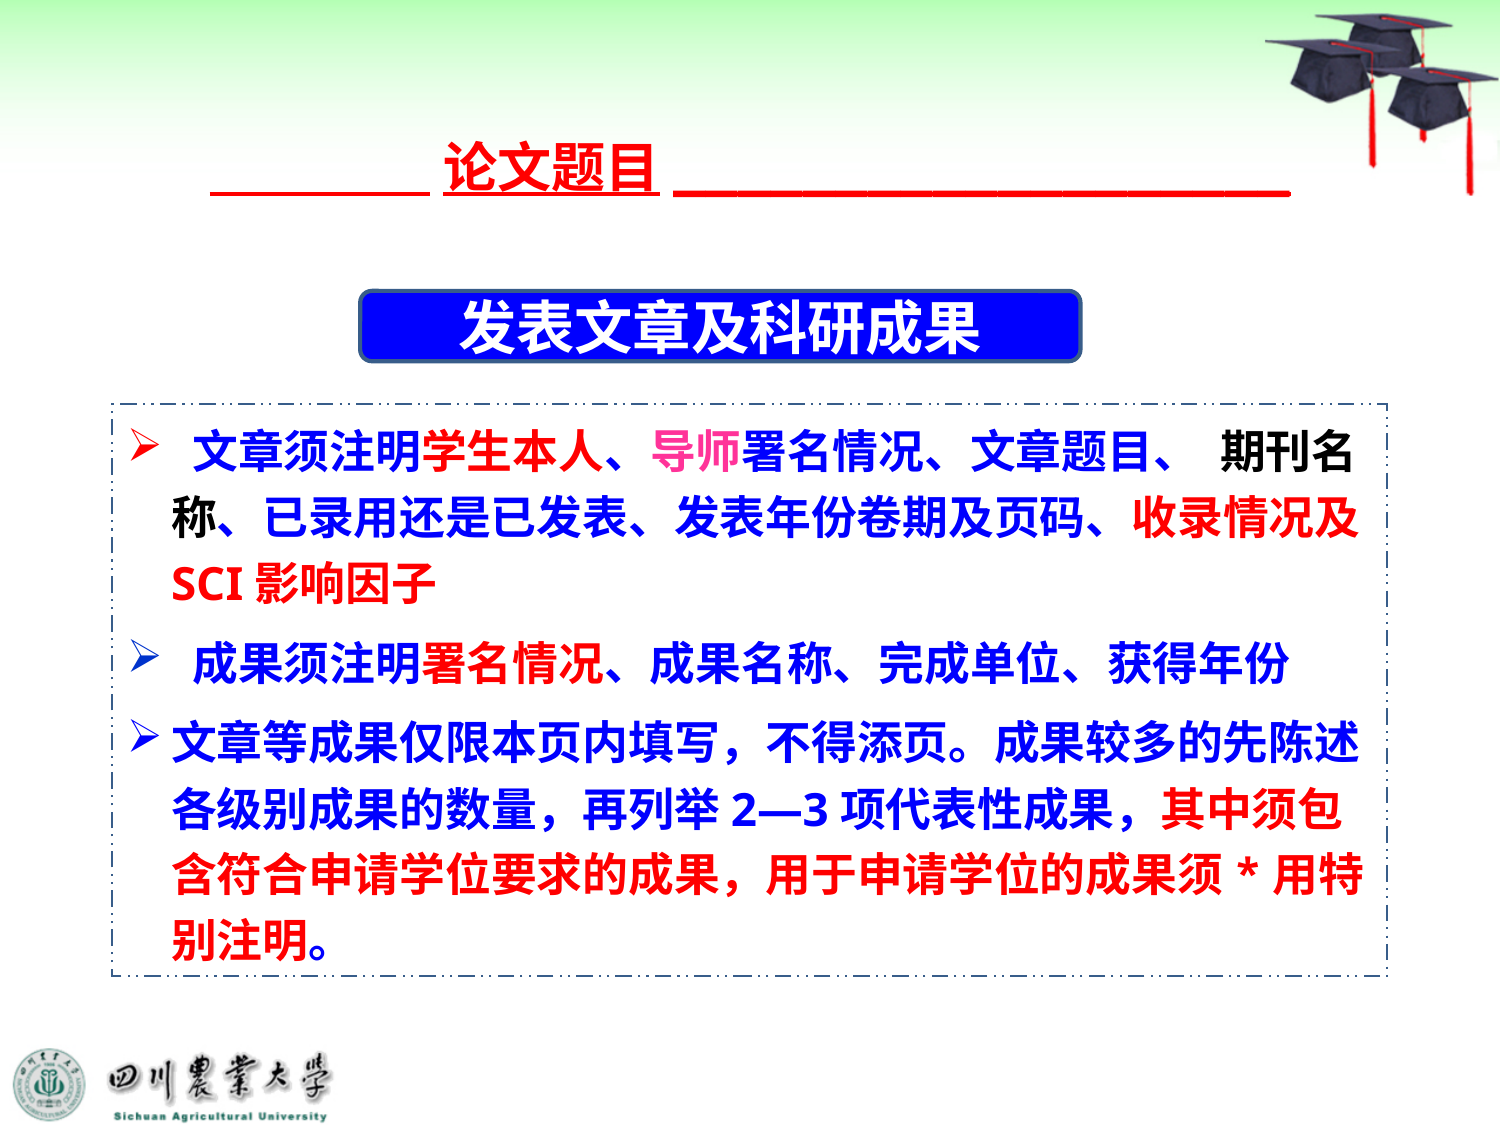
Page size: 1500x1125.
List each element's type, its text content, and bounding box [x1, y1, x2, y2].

text_box 发表文章及科研成果 [360, 290, 1081, 362]
text_box 论文题目___________________ [112, 101, 1388, 231]
picture [0, 0, 1500, 1125]
text_box 文章须注明学生本人、导师署名情况、文章题目、 期刊名称、已录用还是已发表、发表年份卷期及页码、收录情况及SCI影响因子 成果须注明署名情况、成果名称、完成单位、获得年份 文章等成果仅限本页内填写，不得添页。成果较多的先陈述各级别成果的数量，再列举2—3项代表性成果，其中须包含符合申请学位要求的成果，用于申请学位的成果须*用特别注明。 [112, 404, 1388, 976]
